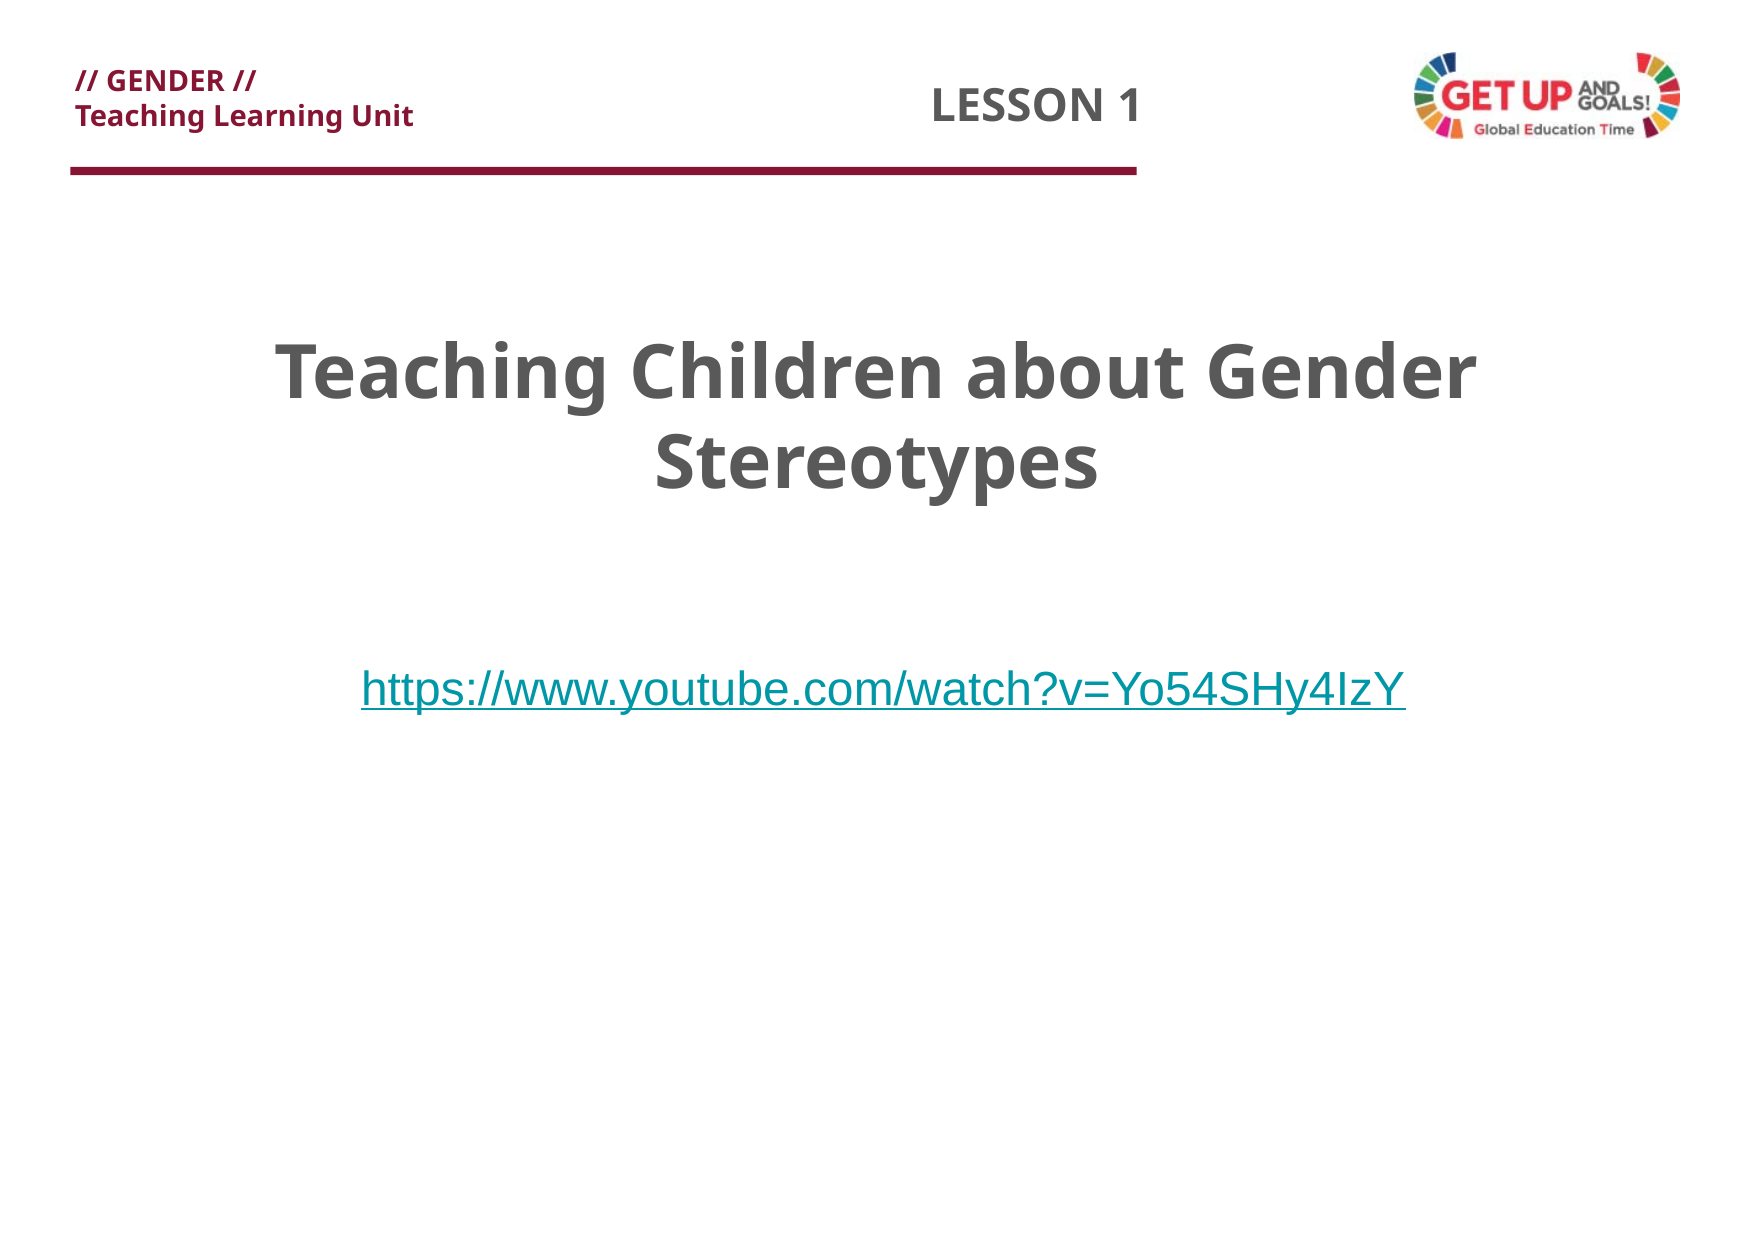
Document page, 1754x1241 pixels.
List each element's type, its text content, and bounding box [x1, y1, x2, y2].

title Teaching Children about Gender Stereotypes [41, 304, 1713, 443]
list https://www.youtube.com/watch?v=Yo54SHy4IzY [132, 629, 1621, 823]
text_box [59, 47, 1680, 176]
